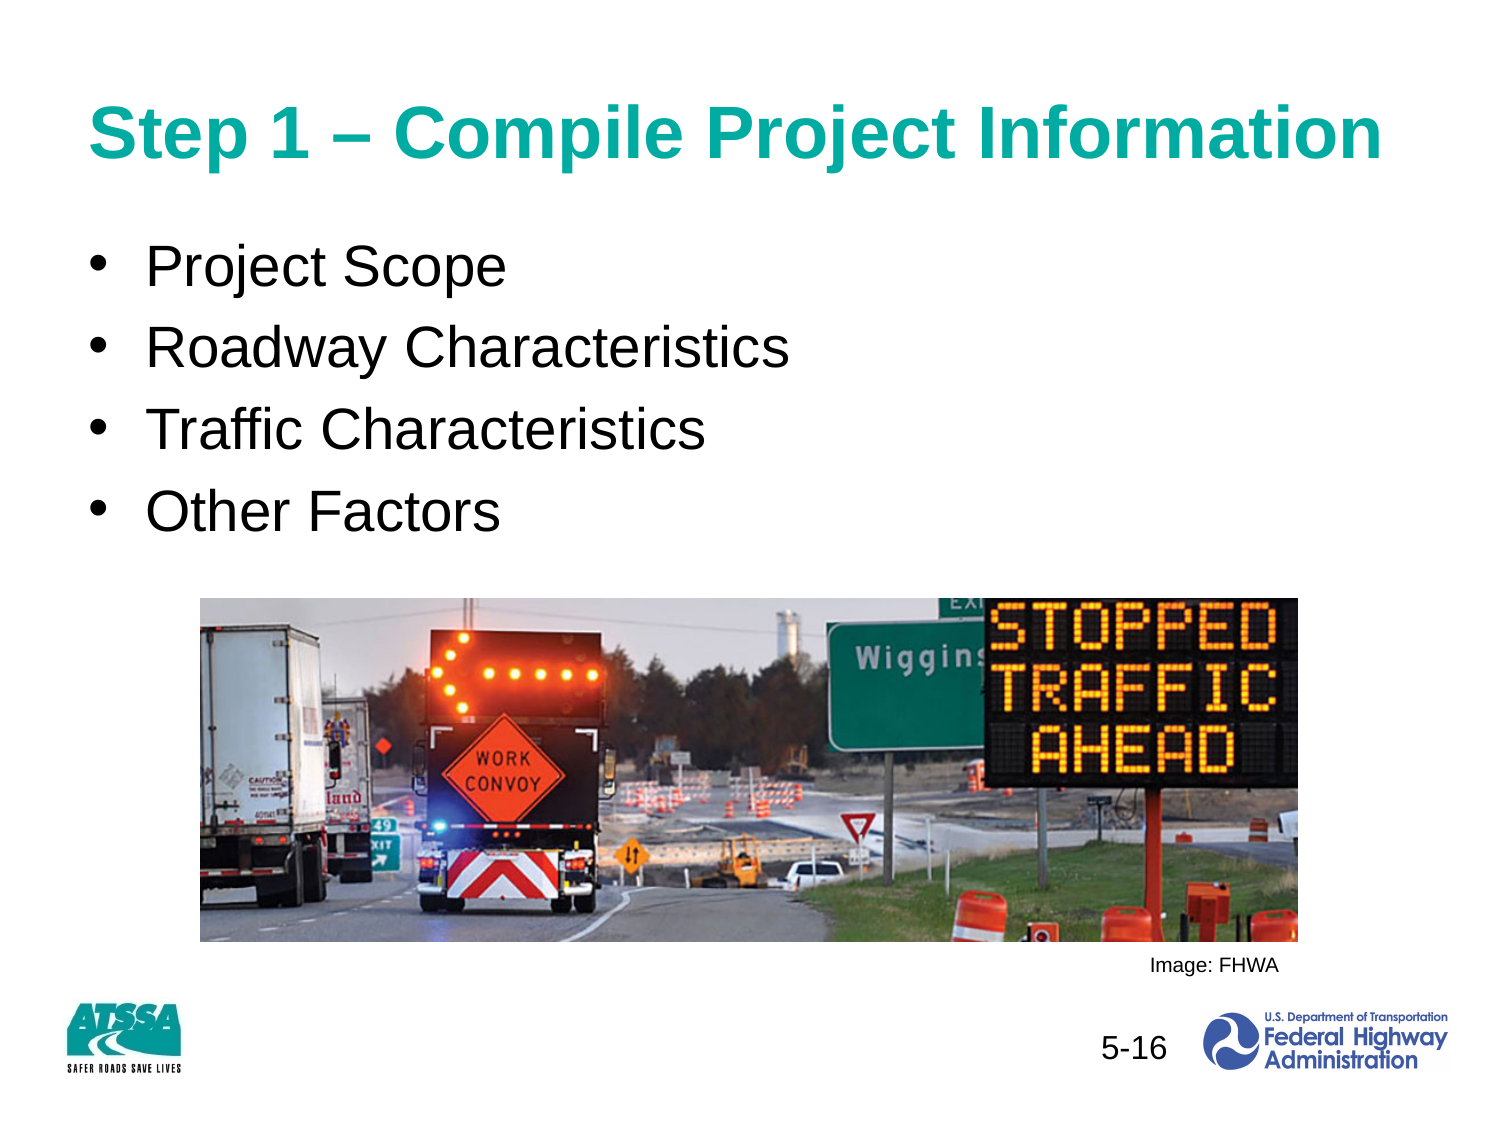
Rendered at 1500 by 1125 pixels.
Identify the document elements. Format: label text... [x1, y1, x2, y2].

title Step 1 – Compile Project Information [73, 75, 1424, 184]
picture [63, 997, 185, 1077]
picture [199, 598, 1298, 942]
text_box Image: FHWA [1134, 944, 1335, 985]
picture [1200, 1008, 1450, 1072]
list Project Scope Roadway Characteristics Traffic Characteristics Other Factors [73, 220, 1424, 942]
